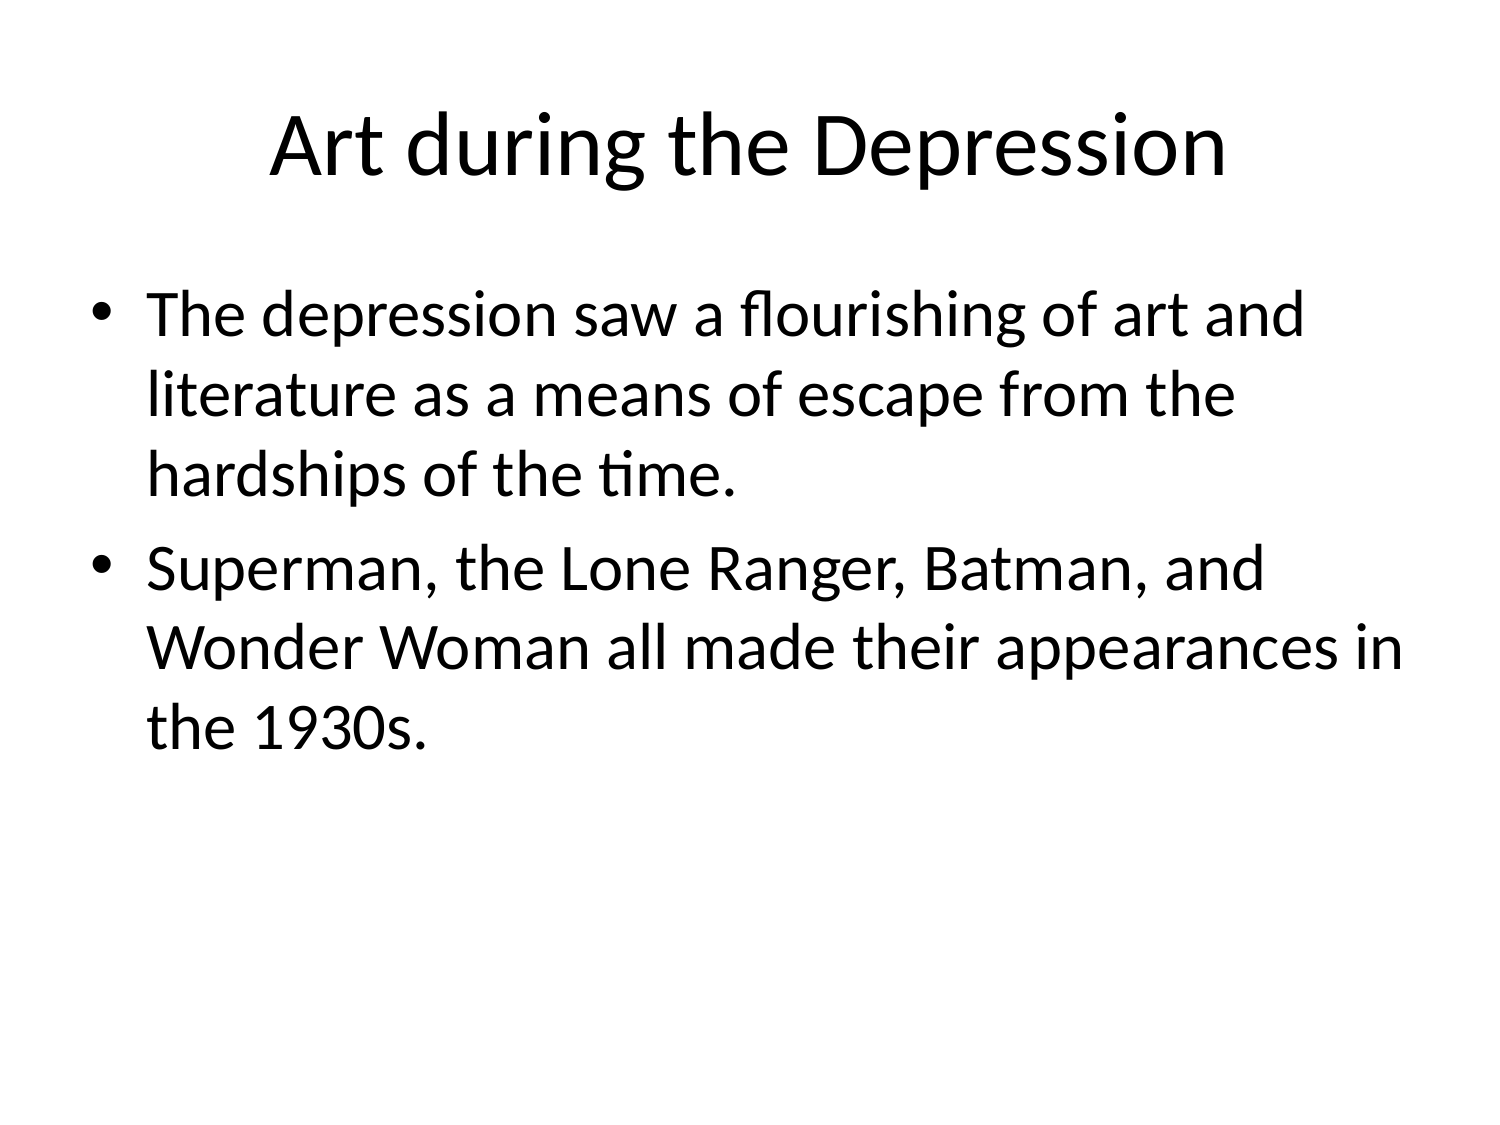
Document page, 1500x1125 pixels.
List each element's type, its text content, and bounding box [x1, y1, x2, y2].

title Art during the Depression [75, 45, 1425, 233]
list The depression saw a flourishing of art and literature as a means of escape from the hardships of the time. Superman, the Lone Ranger, Batman, and Wonder Woman all made their appearances in the 1930s. [75, 262, 1425, 1005]
